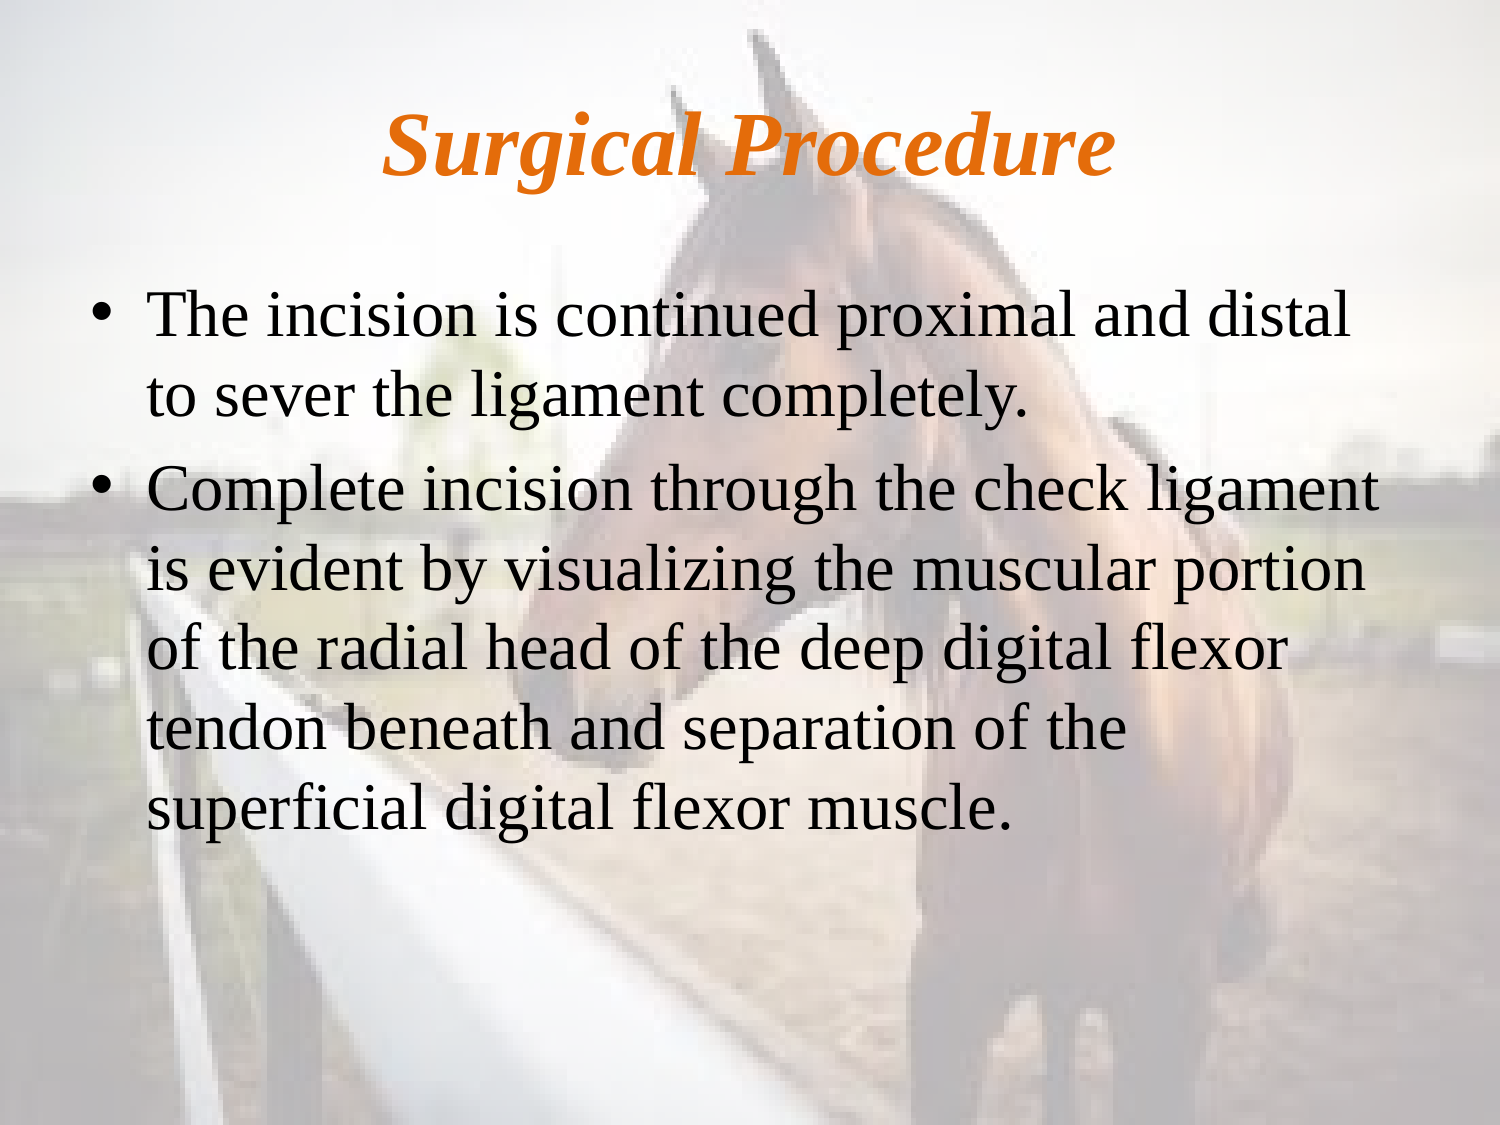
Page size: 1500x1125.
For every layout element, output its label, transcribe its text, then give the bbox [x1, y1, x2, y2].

title Surgical Procedure [75, 45, 1425, 233]
list The incision is continued proximal and distal to sever the ligament completely. Complete incision through the check ligament is evident by visualizing the muscular portion of the radial head of the deep digital flexor tendon beneath and separation of the superficial digital flexor muscle. [75, 262, 1425, 1005]
